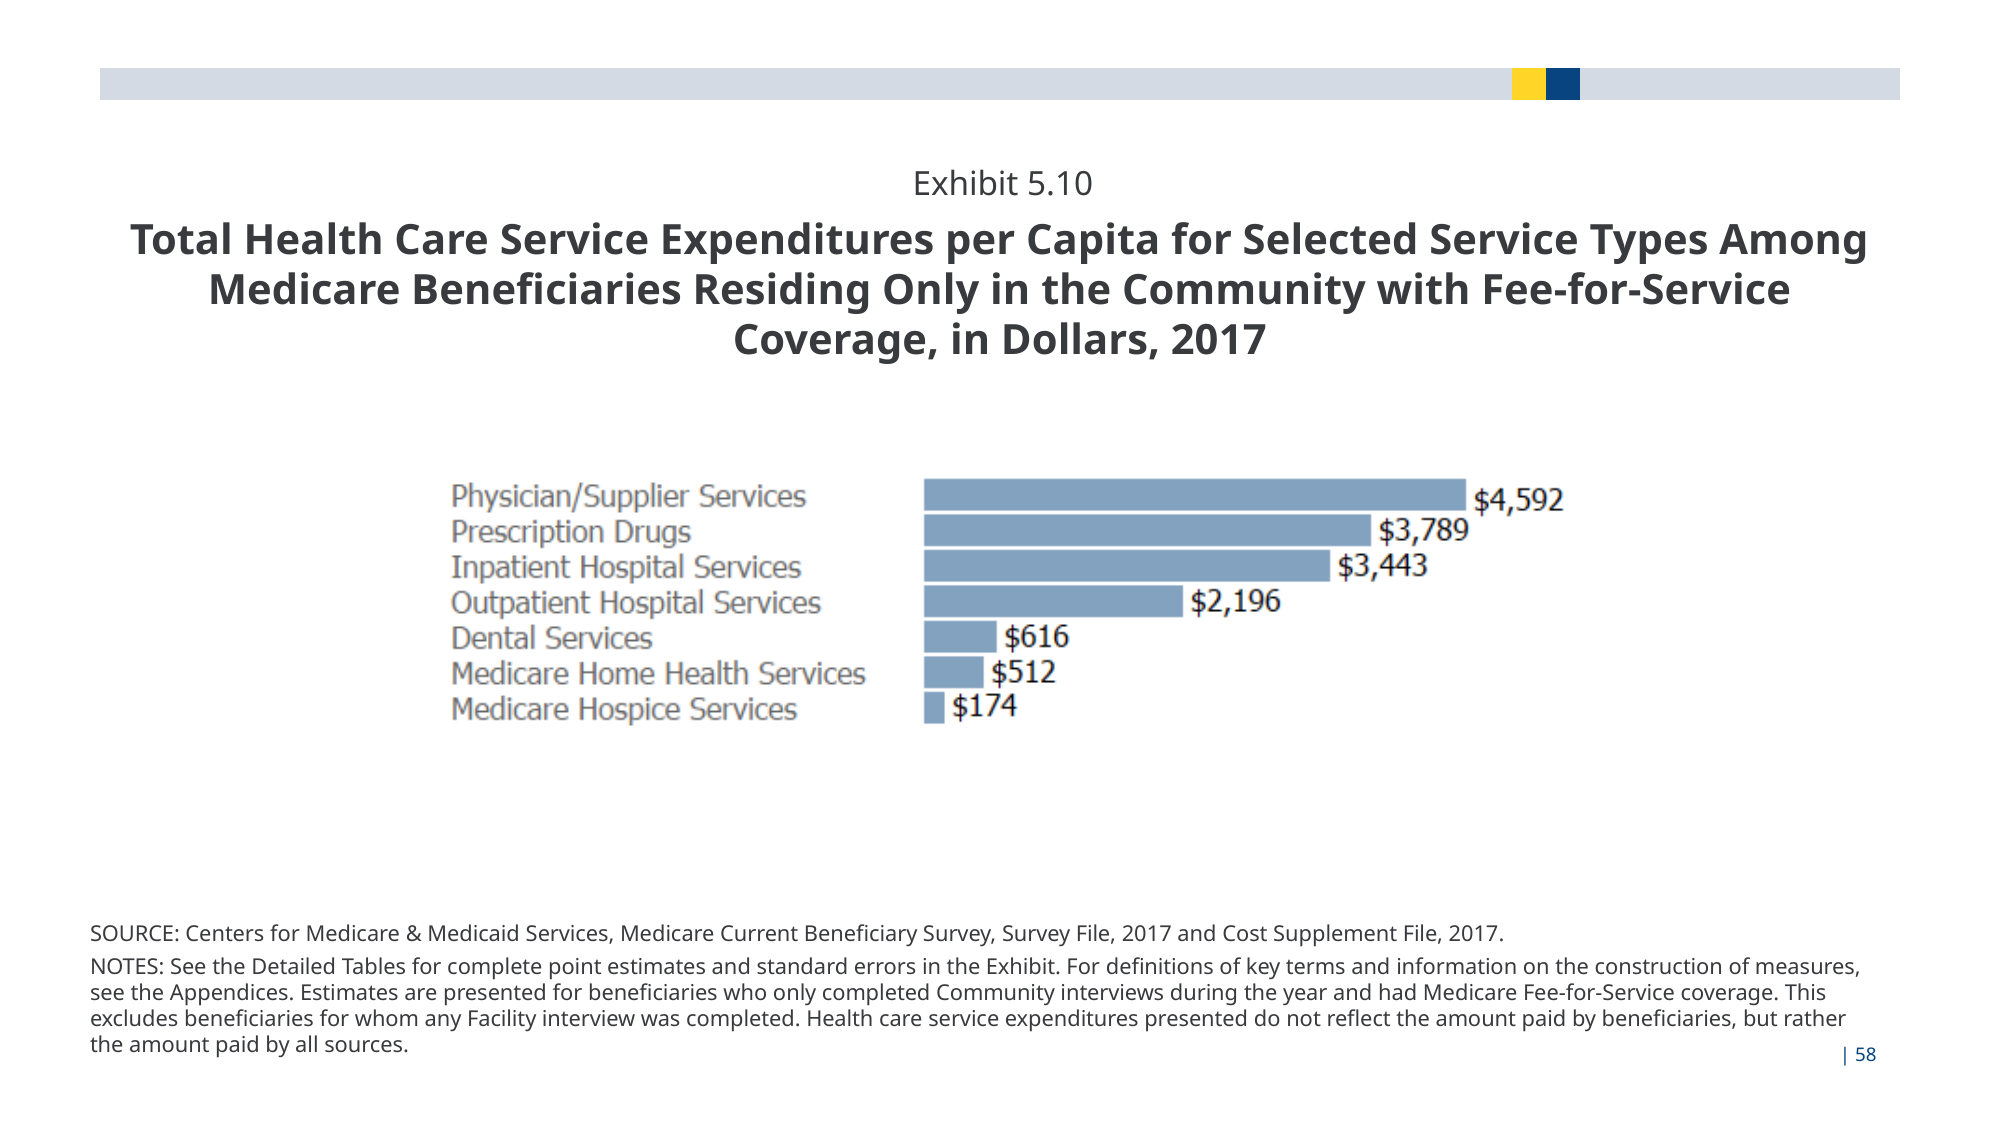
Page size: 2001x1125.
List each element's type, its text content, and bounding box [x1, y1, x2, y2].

list Total Health Care Service Expenditures per Capita for Selected Service Types Among Medicare Beneficiaries Residing Only in the Community with Fee-for-Service Coverage, in Dollars, 2017 [99, 213, 1900, 300]
picture [418, 455, 1582, 782]
list SOURCE: Centers for Medicare & Medicaid Services, Medicare Current Beneficiary Survey, Survey File, 2017 and Cost Supplement File, 2017. NOTES: See the Detailed Tables for complete point estimates and standard errors in the Exhibit. For definitions of key terms and information on the construction of measures, see the Appendices. Estimates are presented for beneficiaries who only completed Community interviews during the year and had Medicare Fee-for-Service coverage. This excludes beneficiaries for whom any Facility interview was completed. Health care service expenditures presented do not reflect the amount paid by beneficiaries, but rather the amount paid by all sources. [75, 912, 1875, 1050]
title Exhibit 5.10 [99, 154, 1900, 213]
